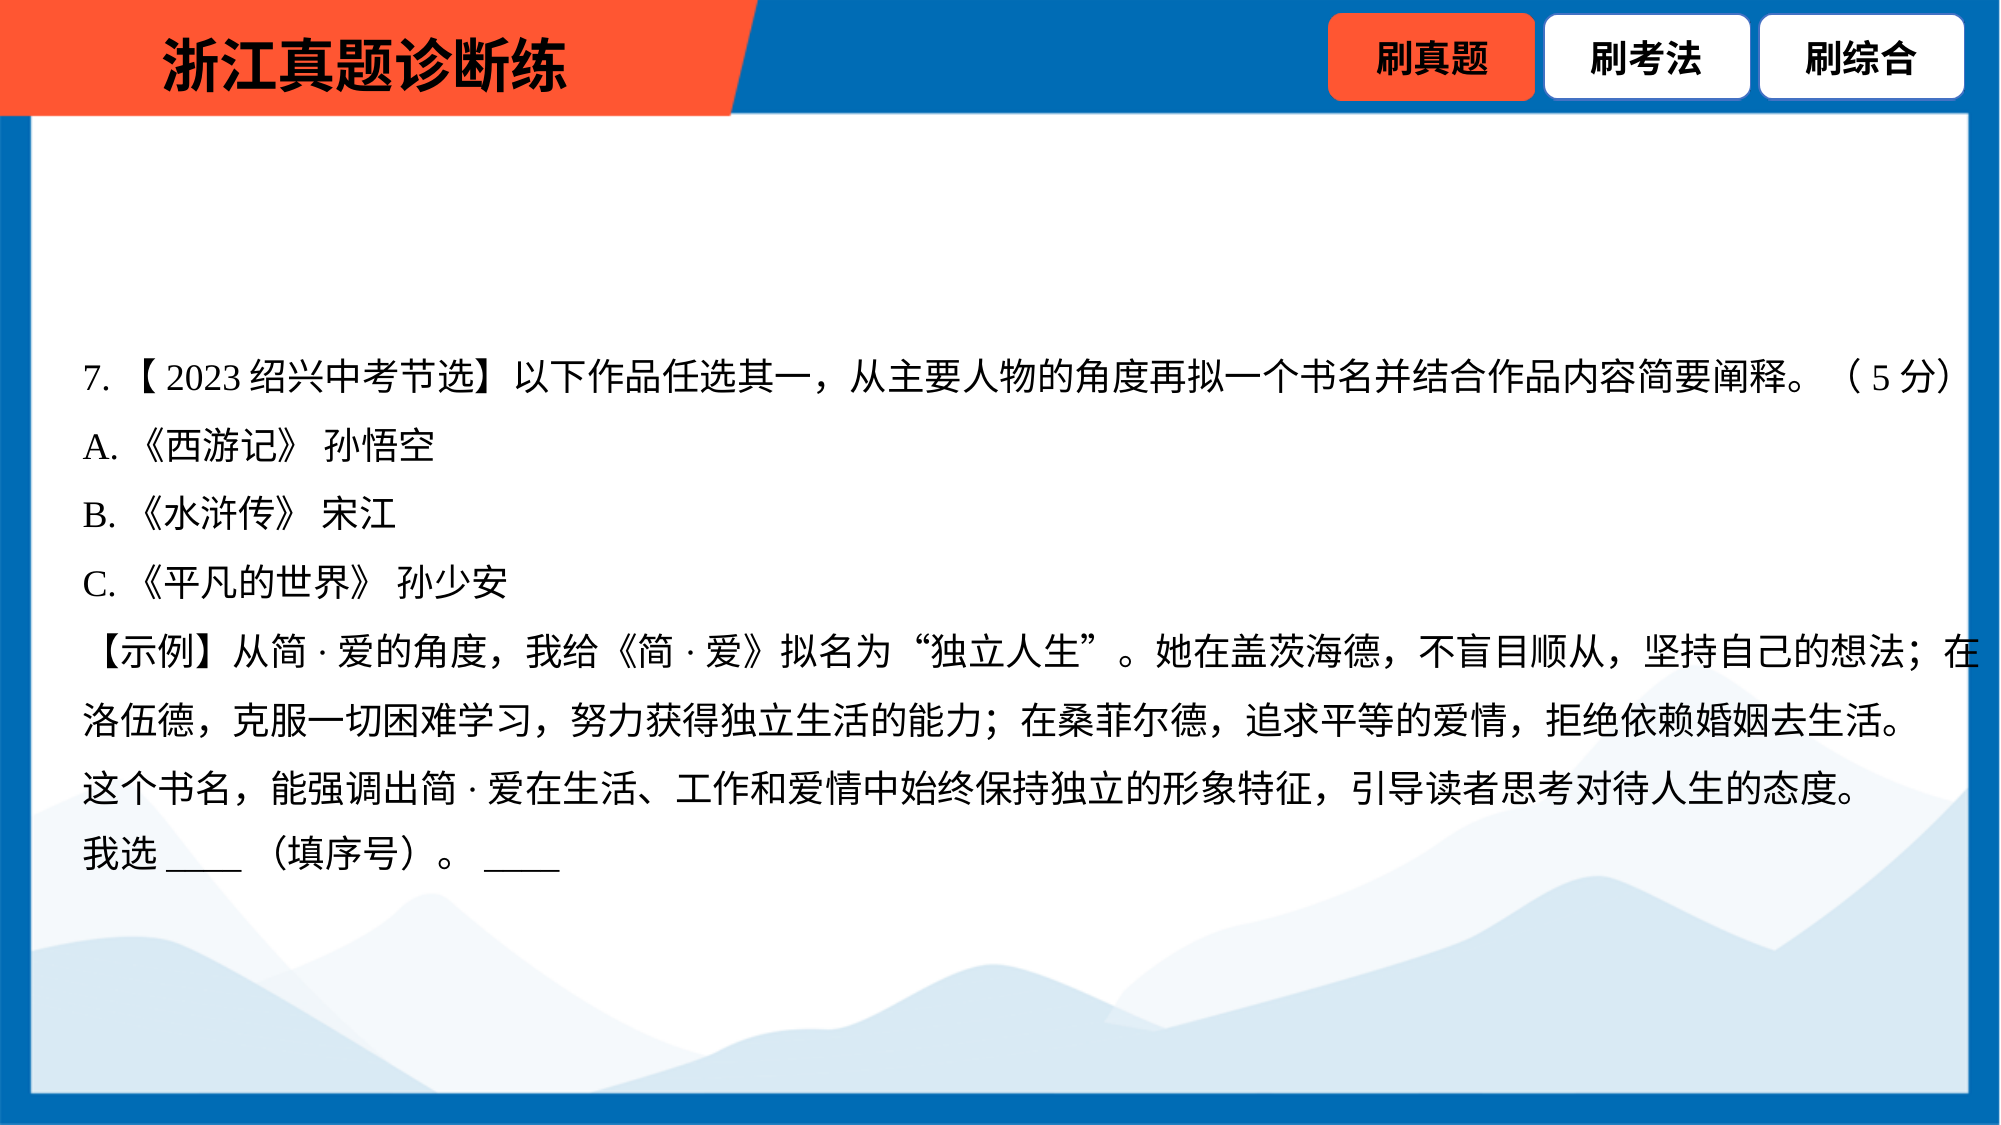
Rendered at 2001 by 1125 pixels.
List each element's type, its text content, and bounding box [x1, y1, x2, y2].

text_box 7.【2023绍兴中考节选】以下作品任选其一，从主要人物的角度再拟一个书名并结合作品内容简要阐释。（5分） A.《西游记》 孙悟空 B.《水浒传》 宋江 C.《平凡的世界》 孙少安 【示例】从简·爱的角度，我给《简·爱》拟名为“独立人生”。她在盖茨海德，不盲目顺从，坚持自己的想法；在 洛伍德，克服一切困难学习，努力获得独立生活的能力；在桑菲尔德，追求平等的爱情，拒绝依赖婚姻去生活。 这个书名，能强调出简·爱在生活、工作和爱情中始终保持独立的形象特征，引导读者思考对待人生的态度。 我选____（填序号）。____ [82, 329, 1917, 869]
picture [0, 0, 2000, 1125]
